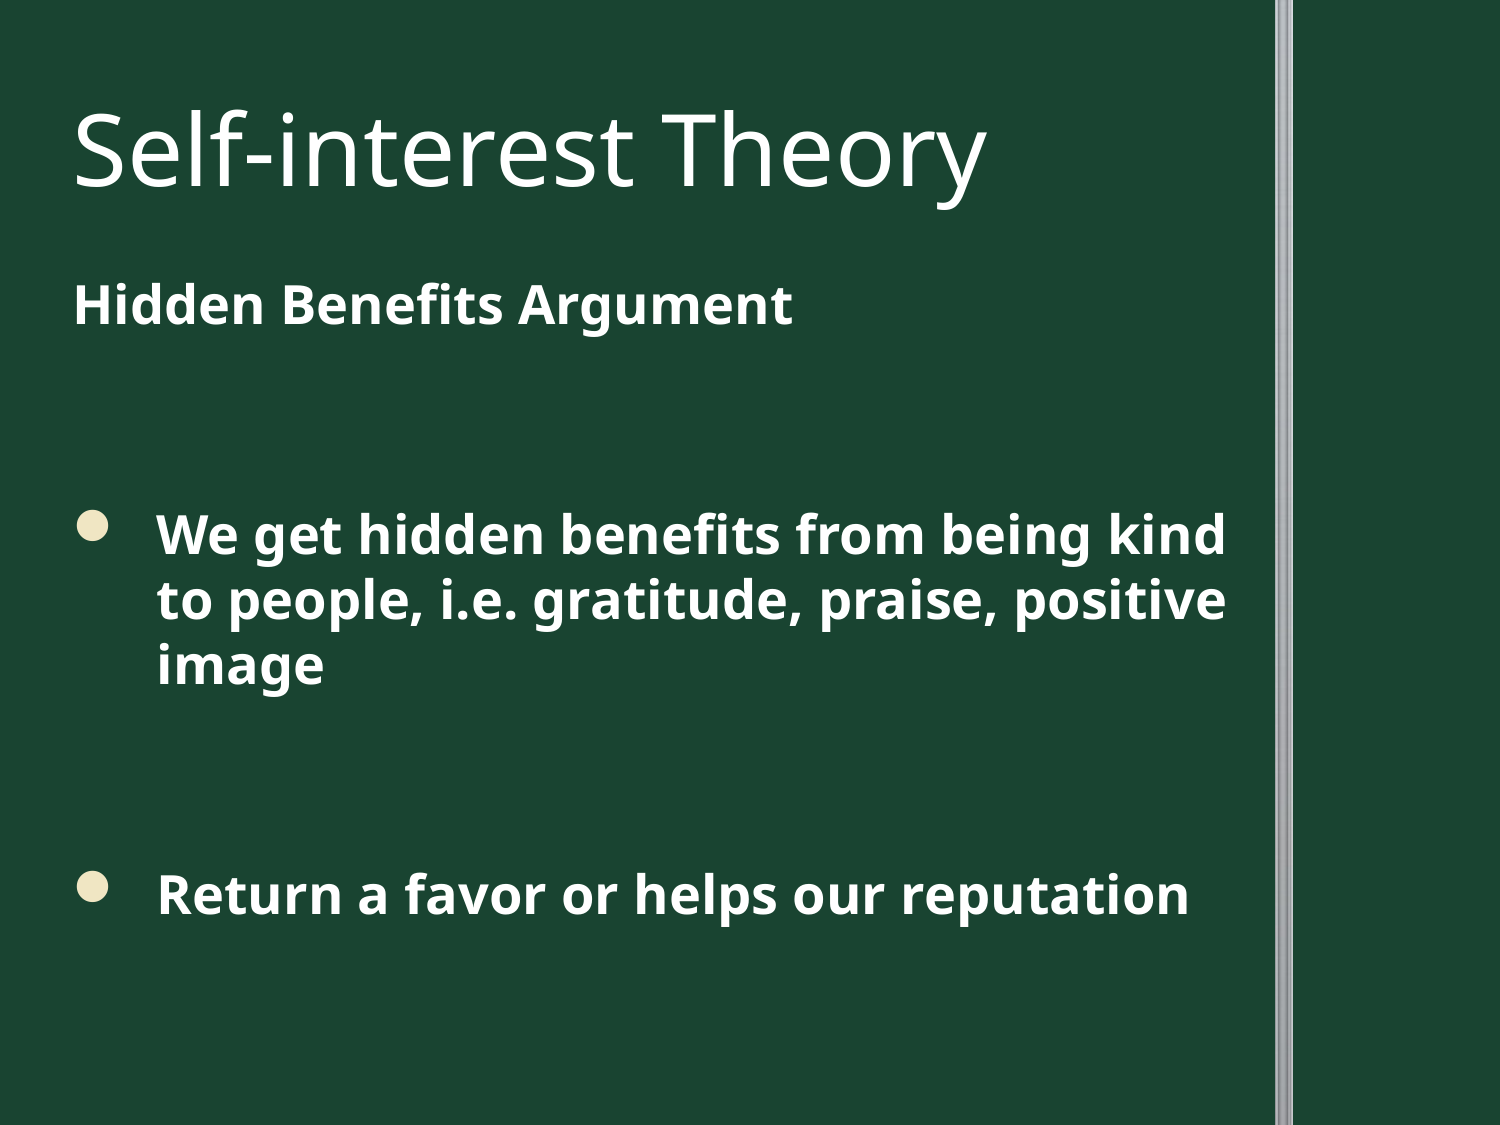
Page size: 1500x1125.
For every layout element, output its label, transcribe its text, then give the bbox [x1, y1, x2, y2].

picture [1275, 0, 1293, 1125]
list Hidden Benefits Argument We get hidden benefits from being kind to people, i.e. gratitude, praise, positive image Return a favor or helps our reputation [57, 262, 1268, 1125]
title Self-interest Theory [57, 86, 1220, 207]
